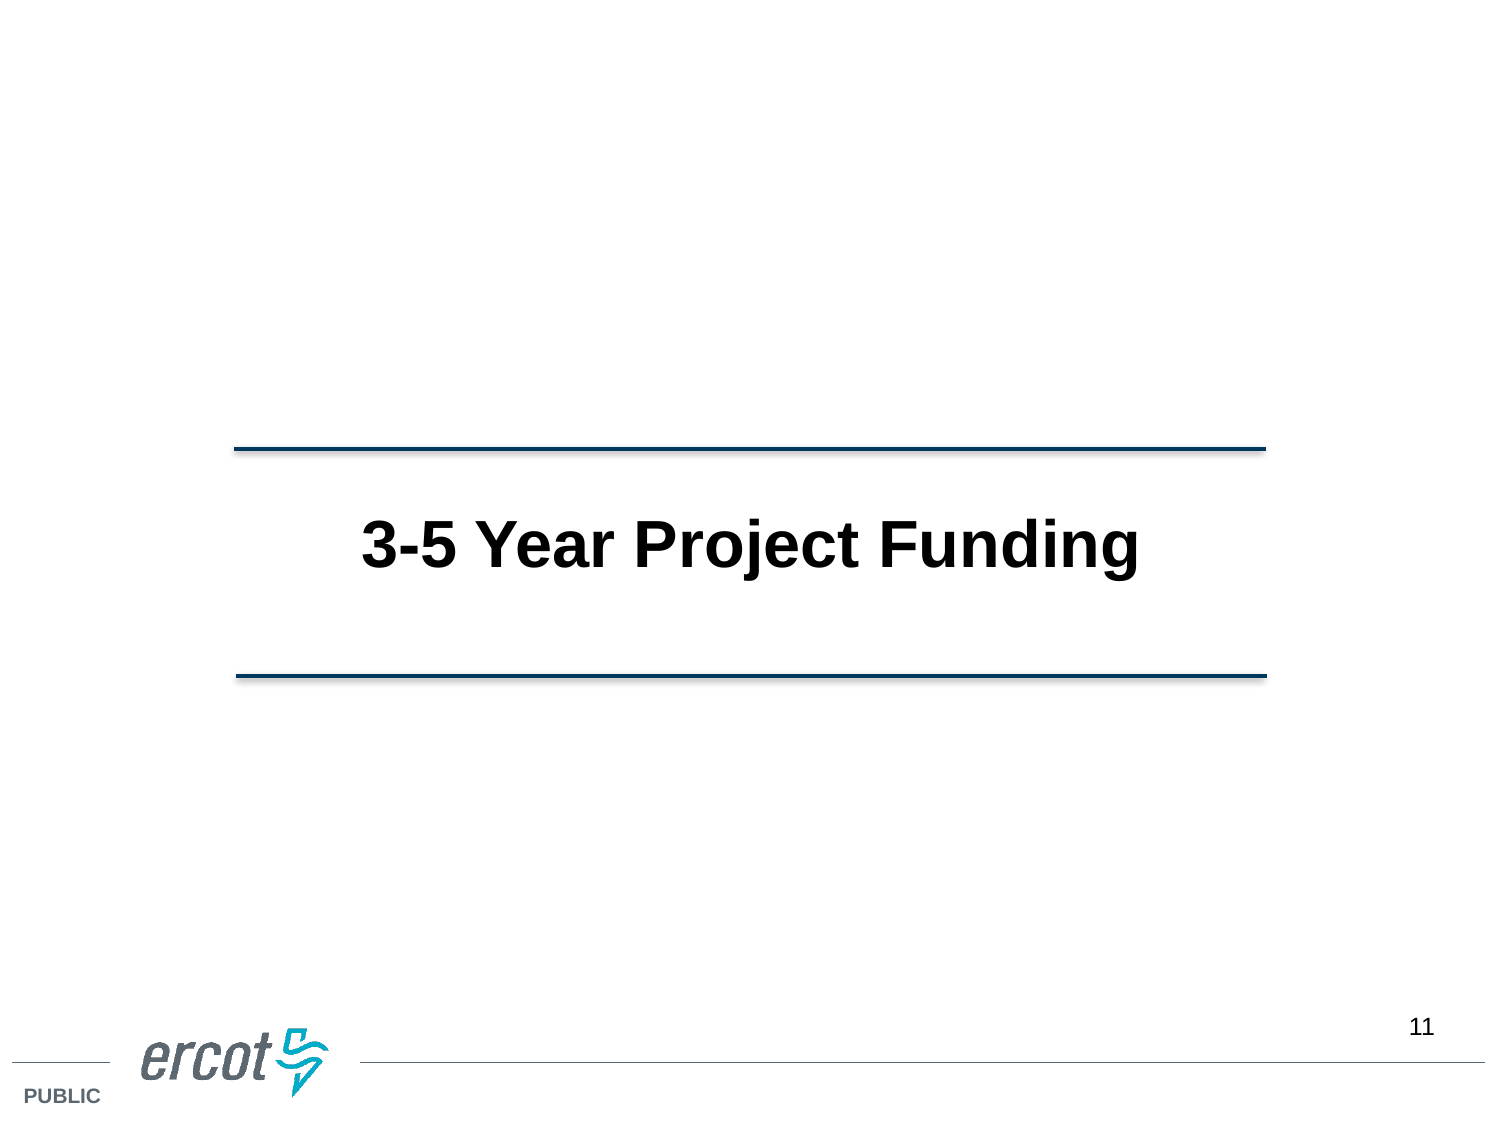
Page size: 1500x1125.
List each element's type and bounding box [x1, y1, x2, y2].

text_box [213, 448, 1290, 677]
picture [137, 1024, 332, 1100]
